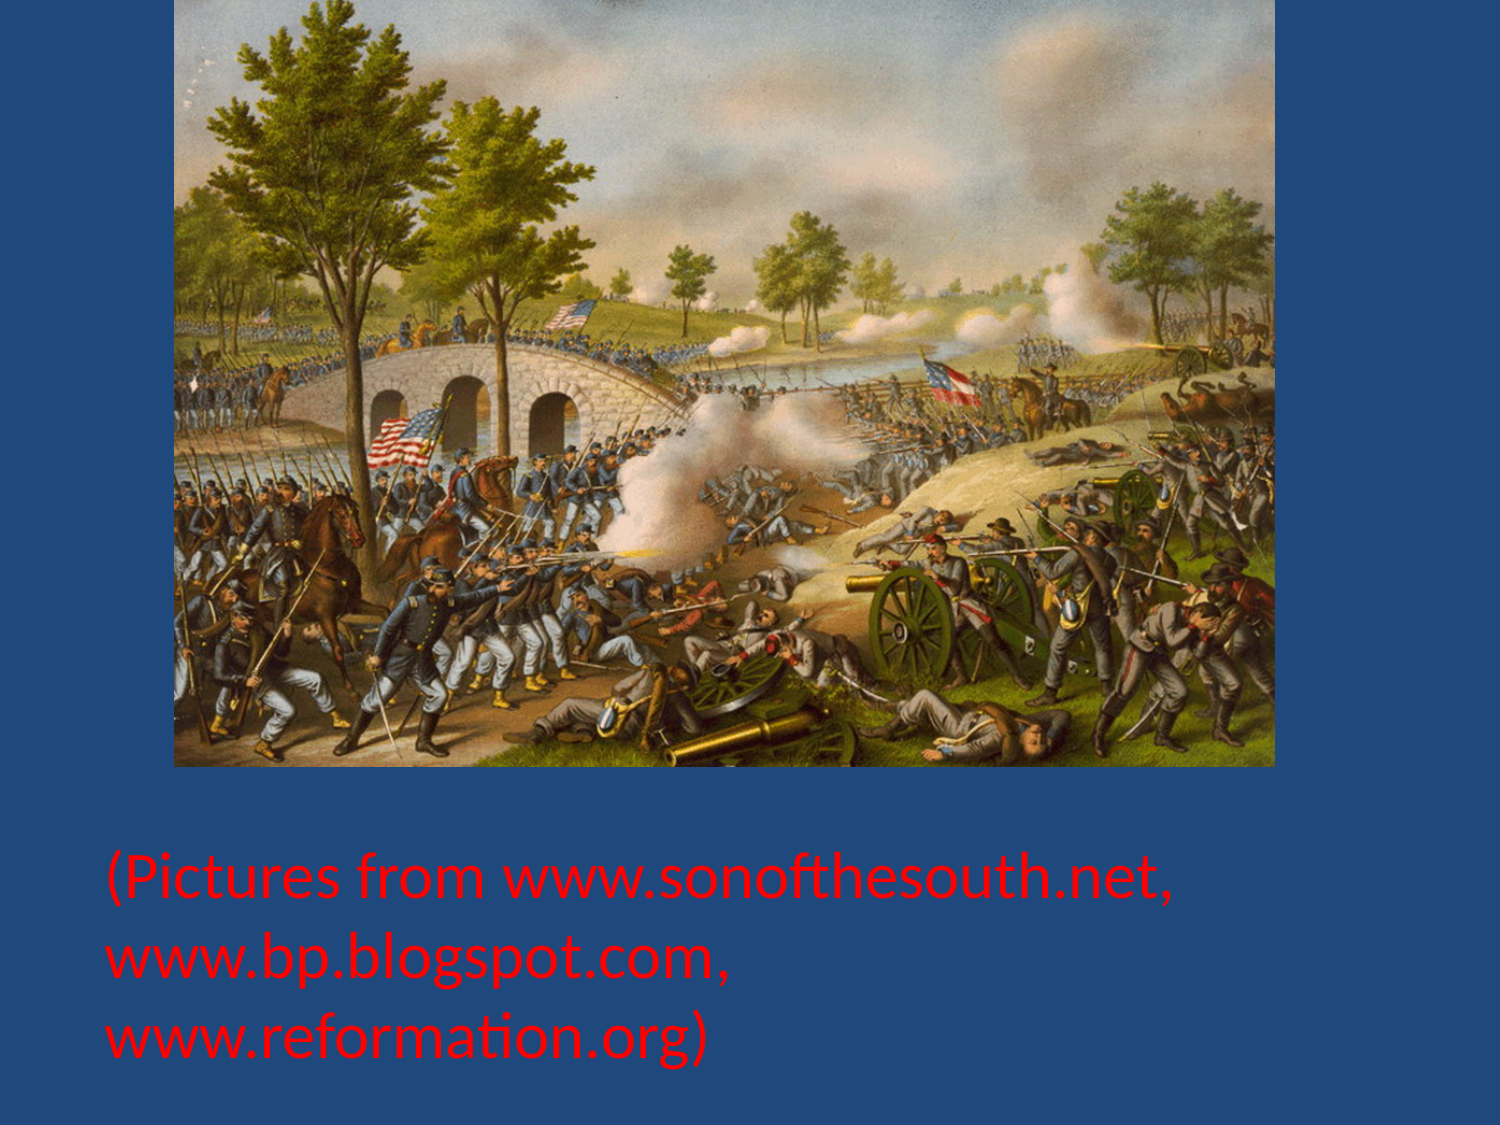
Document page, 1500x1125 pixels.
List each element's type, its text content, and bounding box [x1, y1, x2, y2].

text_box (Pictures from www.sonofthesouth.net, www.bp.blogspot.com, www.reformation.org) [89, 824, 1207, 1080]
picture [174, 0, 1276, 768]
